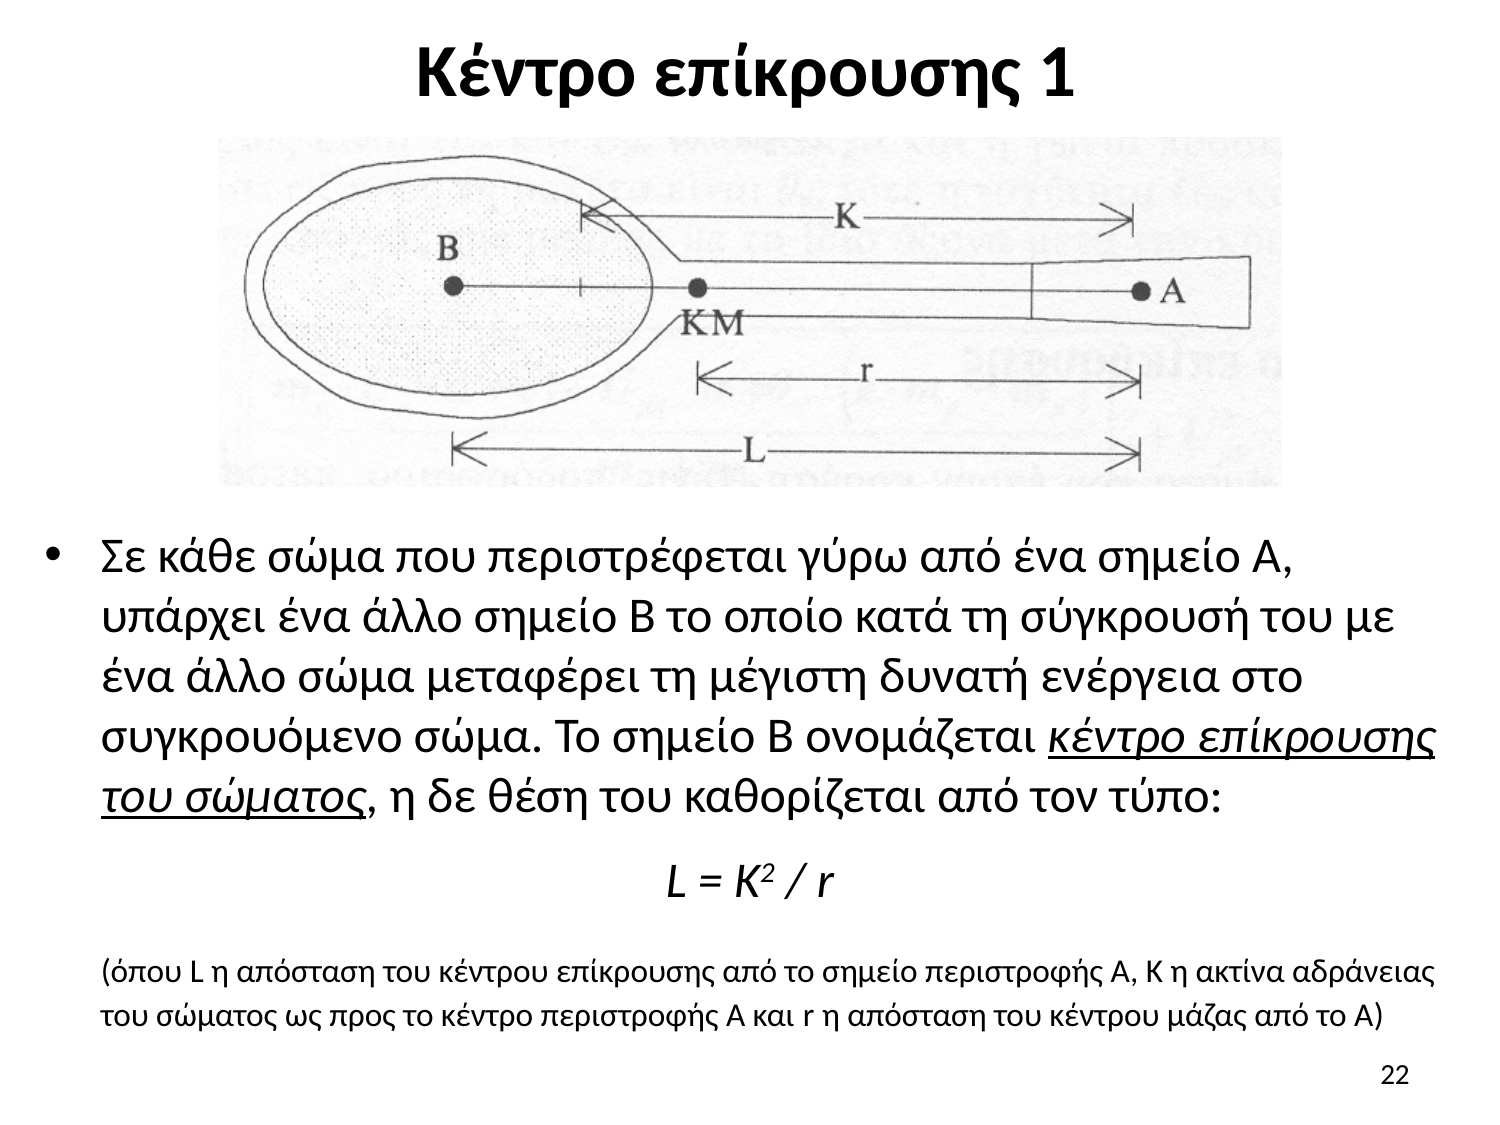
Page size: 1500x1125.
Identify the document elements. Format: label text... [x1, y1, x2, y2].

picture [218, 136, 1282, 487]
title Κέντρο επίκρουσης 1 [41, 30, 1453, 102]
slide_number 22 [1074, 1042, 1425, 1103]
list Σε κάθε σώμα που περιστρέφεται γύρω από ένα σημείο Α, υπάρχει ένα άλλο σημείο Β το οποίο κατά τη σύγκρουσή του με ένα άλλο σώμα μεταφέρει τη μέγιστη δυνατή ενέργεια στο συγκρουόμενο σώμα. Το σημείο Β ονομάζεται κέντρο επίκρουσης του σώματος, η δε θέση του καθορίζεται από τον τύπο: L = K2 / r (όπου L η απόσταση του κέντρου επίκρουσης από το σημείο περιστροφής Α, Κ η ακτίνα αδράνειας του σώματος ως προς το κέντρο περιστροφής Α και r η απόσταση του κέντρου μάζας από το Α) [29, 515, 1471, 1047]
